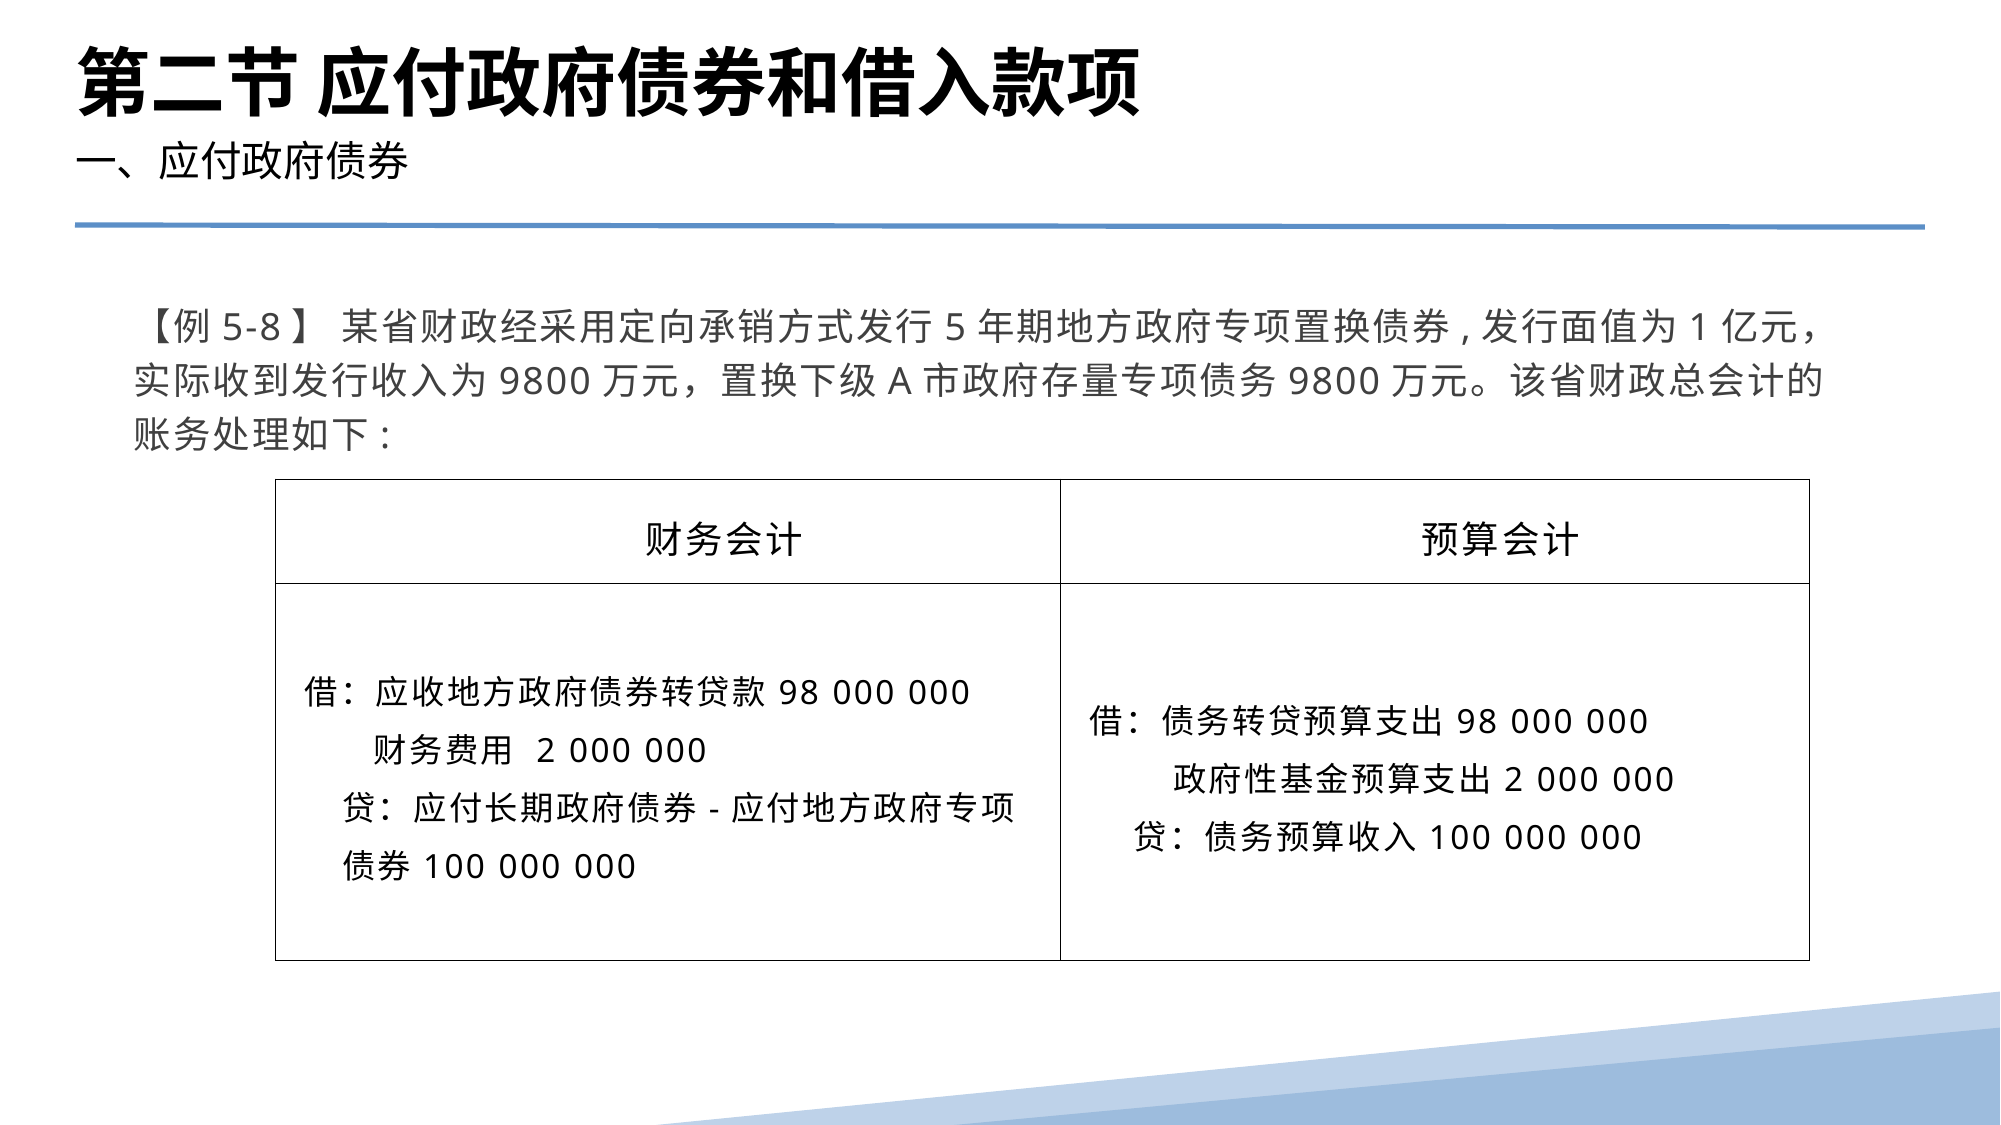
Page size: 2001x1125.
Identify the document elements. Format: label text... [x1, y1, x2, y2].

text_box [656, 991, 2000, 1125]
table_cell 借：债务转贷预算支出98 000 000 政府性基金预算支出2 000 000 贷：债务预算收入100 000 000 [1061, 584, 1809, 960]
text_box 【例5-8】 某省财政经采用定向承销方式发行5年期地方政府专项置换债券,发行面值为1亿元，实际收到发行收入为9800万元，置换下级A市政府存量专项债务9800万元。该省财政总会计的账务处理如下: [123, 241, 1853, 509]
text_box 一、应付政府债券 [75, 124, 1925, 200]
table_header 预算会计 [1061, 480, 1809, 583]
table_cell 借：应收地方政府债券转贷款98 000 000 财务费用 2 000 000 贷：应付长期政府债券-应付地方政府专项债券100 000 000 [276, 584, 1060, 960]
table_header 财务会计 [276, 480, 1060, 583]
text_box 第二节 应付政府债券和借入款项 [75, 24, 1925, 124]
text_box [74, 224, 1925, 228]
